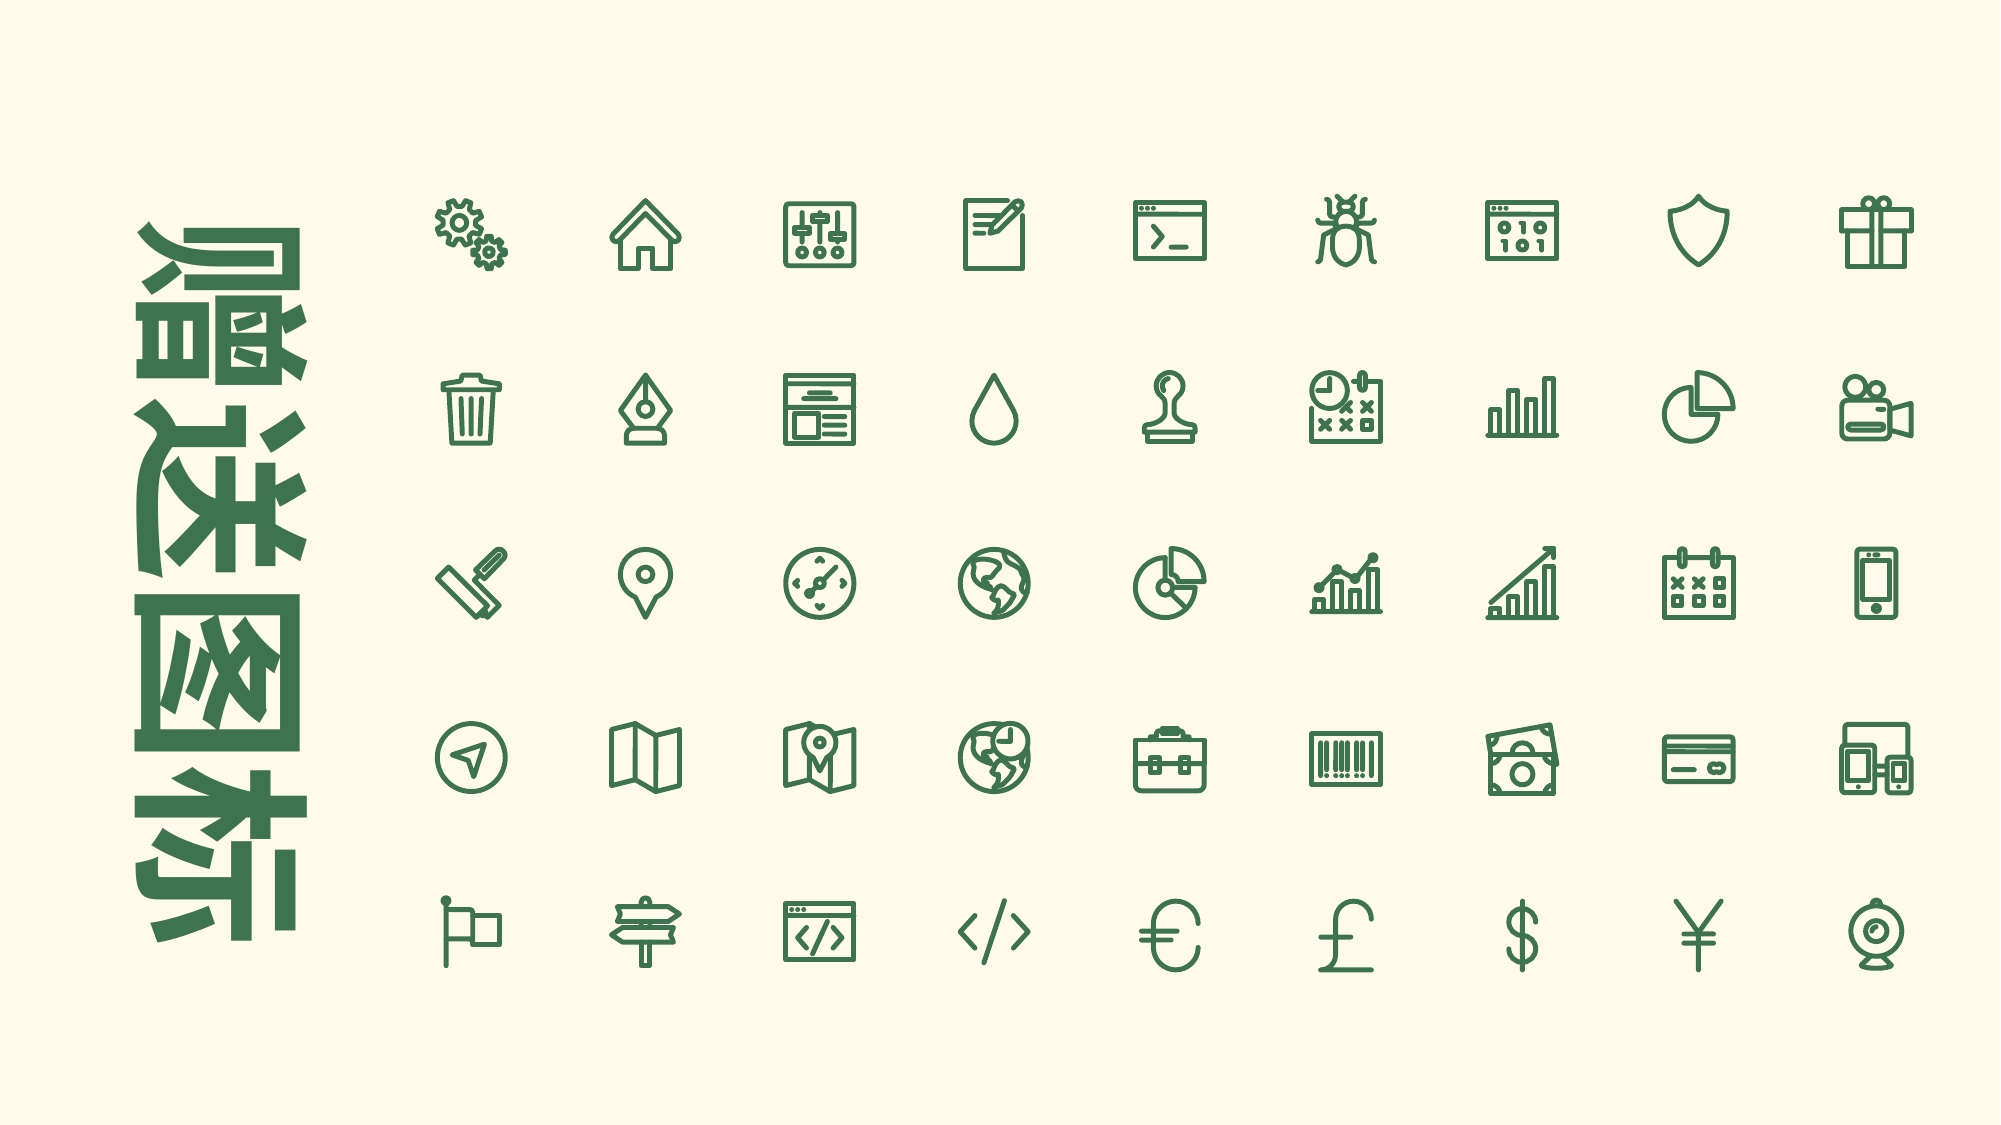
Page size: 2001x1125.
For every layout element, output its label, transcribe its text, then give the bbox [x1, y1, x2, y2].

text_box 赠送图标 [89, 200, 343, 956]
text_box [437, 196, 1911, 970]
